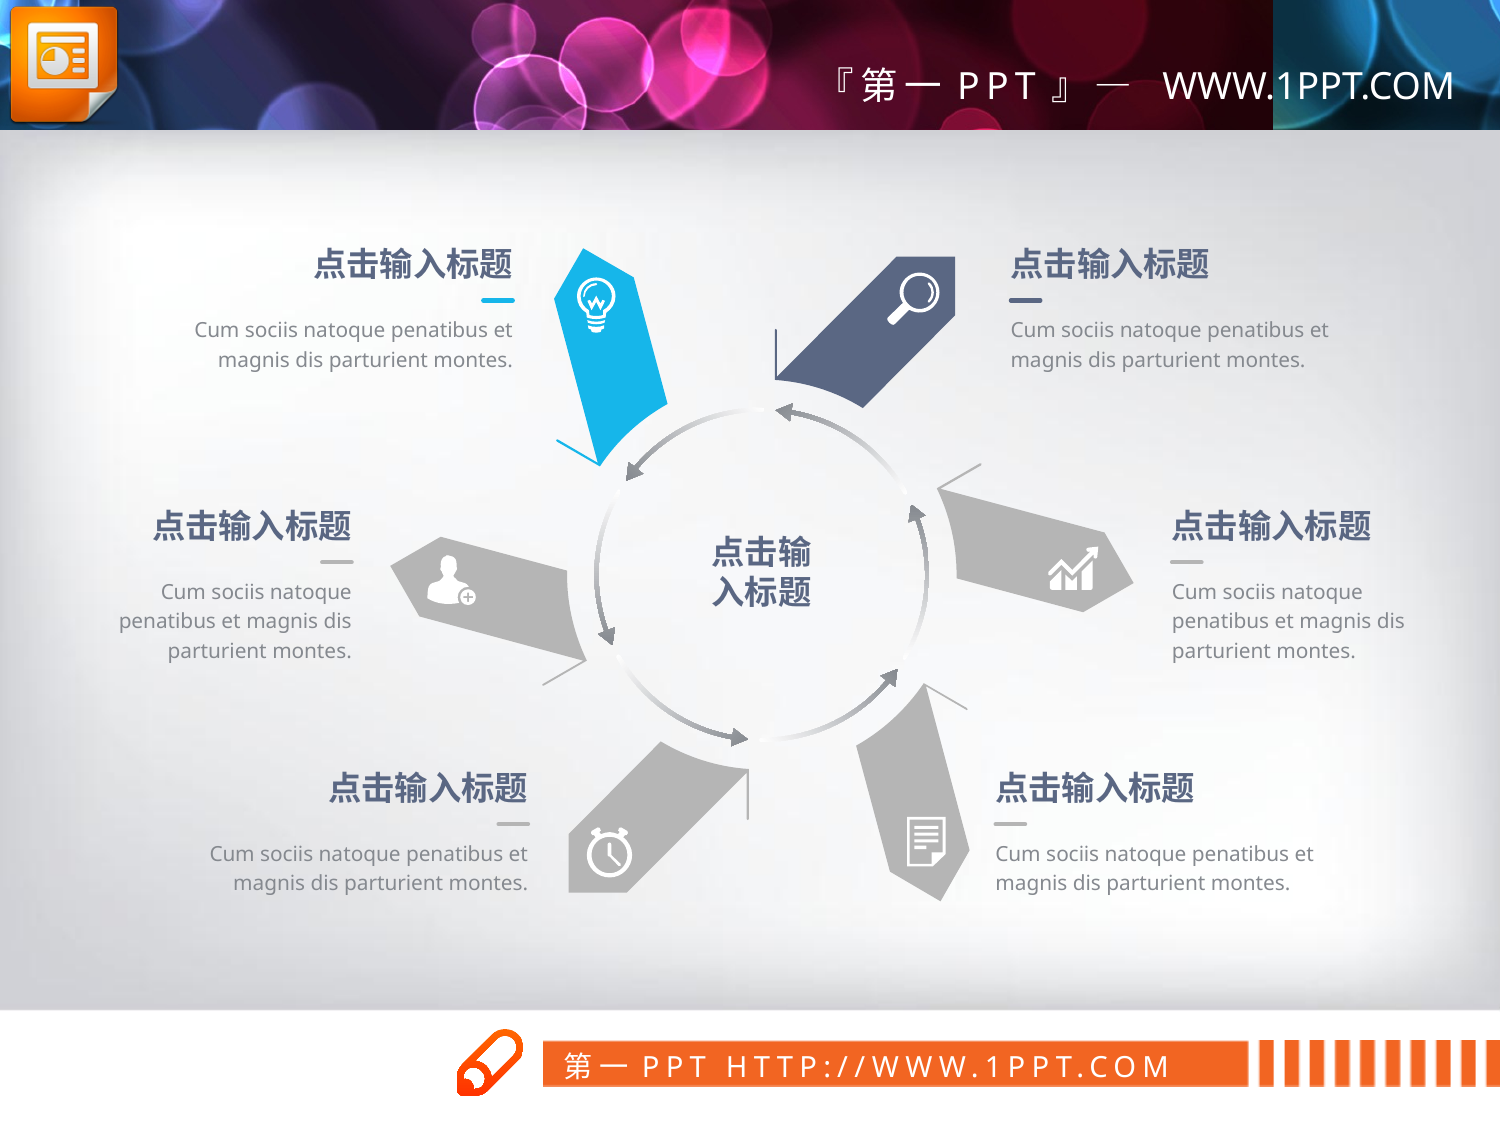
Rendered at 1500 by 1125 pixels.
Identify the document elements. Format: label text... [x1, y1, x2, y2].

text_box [111, 505, 352, 664]
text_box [186, 243, 513, 373]
text_box [759, 669, 898, 743]
text_box [774, 256, 956, 409]
text_box 点击输 入标题 [620, 531, 904, 612]
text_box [201, 766, 529, 896]
text_box [1048, 546, 1099, 576]
text_box [594, 489, 621, 646]
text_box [1171, 505, 1412, 664]
text_box [775, 403, 908, 495]
text_box [856, 683, 970, 902]
text_box [902, 504, 930, 660]
text_box [427, 554, 476, 606]
text_box [907, 816, 946, 867]
text_box [390, 536, 587, 686]
text_box [587, 325, 605, 333]
text_box [586, 827, 633, 878]
text_box [1081, 560, 1093, 590]
text_box [1065, 574, 1077, 590]
text_box [554, 248, 668, 467]
text_box [616, 654, 748, 747]
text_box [995, 766, 1322, 896]
picture [543, 1040, 1500, 1087]
text_box [587, 320, 606, 325]
text_box [1049, 570, 1062, 590]
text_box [1010, 243, 1338, 373]
text_box [936, 463, 1134, 613]
text_box [626, 407, 765, 481]
picture [0, 0, 1500, 1012]
text_box [576, 277, 616, 320]
text_box [887, 272, 940, 325]
text_box [568, 741, 749, 893]
